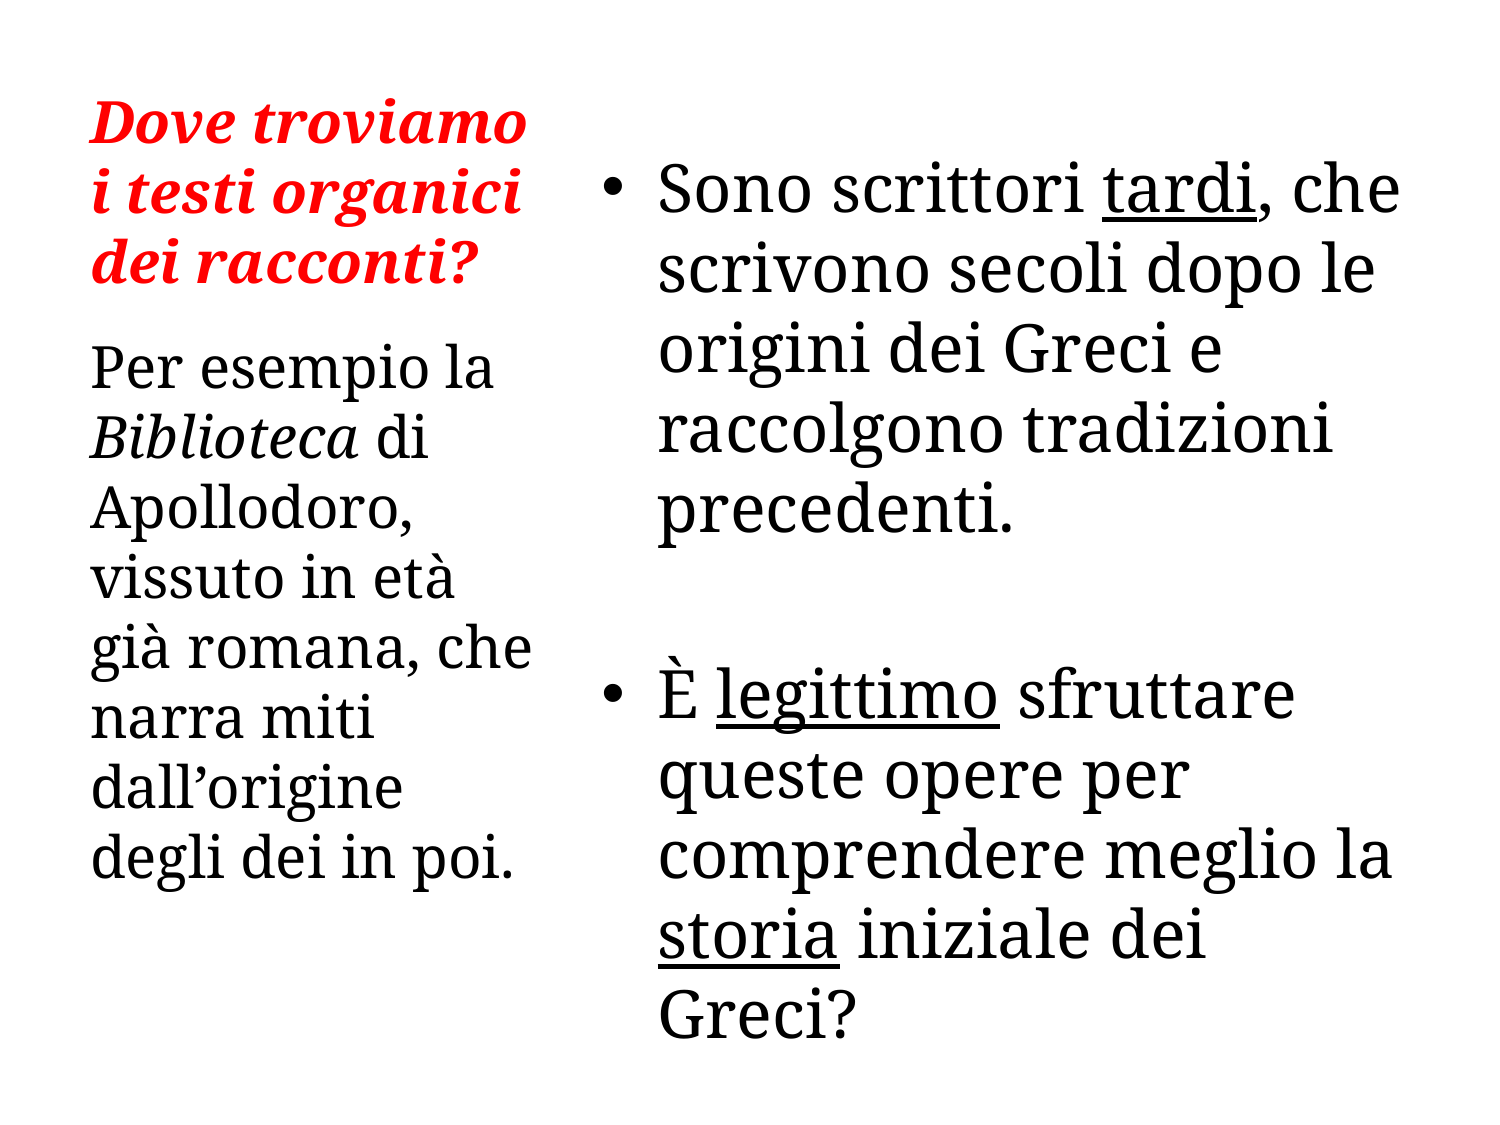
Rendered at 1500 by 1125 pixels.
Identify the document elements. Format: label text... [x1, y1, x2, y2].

title Dove troviamo i testi organici dei racconti? [75, 44, 569, 235]
list Per esempio la Biblioteca di Apollodoro, vissuto in età già romana, che narra miti dall’origine degli dei in poi. [75, 235, 569, 1005]
list Sono scrittori tardi, che scrivono secoli dopo le origini dei Greci e raccolgono tradizioni precedenti. È legittimo sfruttare queste opere per comprendere meglio la storia iniziale dei Greci? [586, 44, 1425, 1005]
